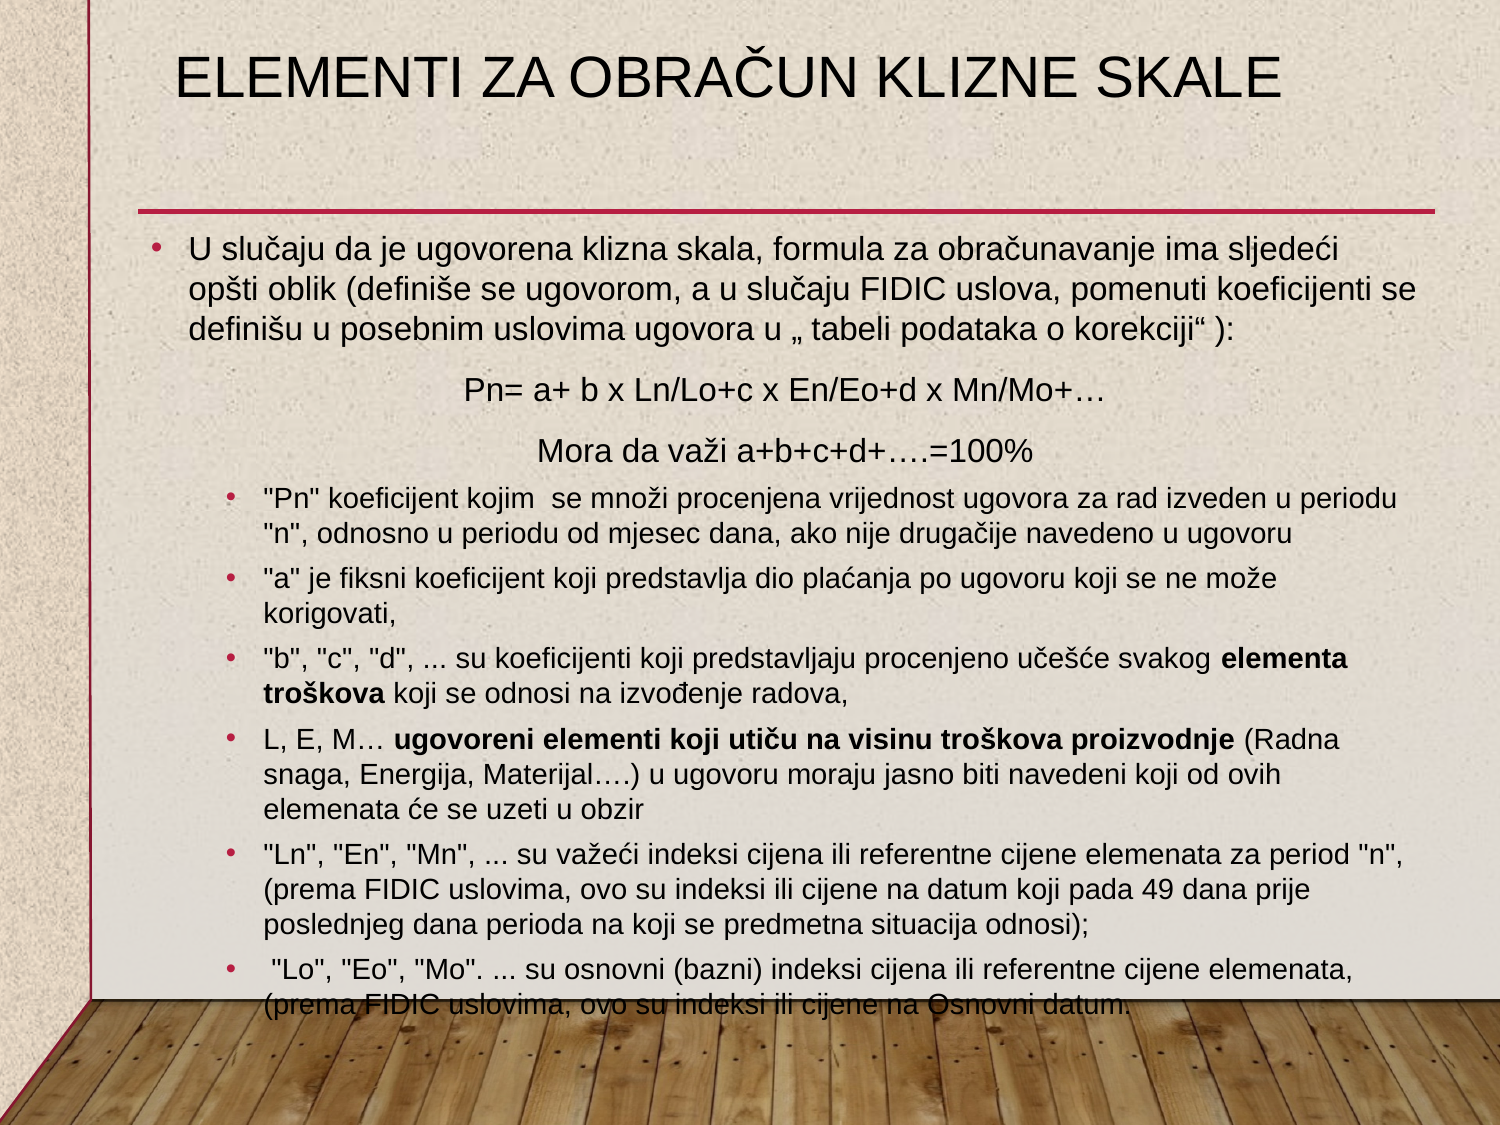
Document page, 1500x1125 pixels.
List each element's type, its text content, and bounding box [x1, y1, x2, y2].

picture [0, 999, 1500, 1125]
list U slučaju da je ugovorena klizna skala, formula za obračunavanje ima sljedeći opšti oblik (definiše se ugovorom, a u slučaju FIDIC uslova, pomenuti koeficijenti se definišu u posebnim uslovima ugovora u „ tabeli podataka o korekciji“ ): Pn= a+ b x Ln/Lo+c x En/Eo+d x Mn/Mo+… Mora da važi a+b+c+d+….=100% "Pn" koeficijent kojim se množi procenjena vrijednost ugovora za rad izveden u periodu "n", odnosno u periodu od mjesec dana, ako nije drugačije navedeno u ugovoru "a" je fiksni koeficijent koji predstavlja dio plaćanja po ugovoru koji se ne može korigovati, "b", "c", "d", ... su koeficijenti koji predstavljaju procenjeno učešće svakog elementa troškova koji se odnosi na izvođenje radova, L, E, M… ugovoreni elementi koji utiču na visinu troškova proizvodnje (Radna snaga, Energija, Materijal….) u ugovoru moraju jasno biti navedeni koji od ovih elemenata će se uzeti u obzir "Ln", "En", "Mn", ... su važeći indeksi cijena ili referentne cijene elemenata za period "n", (prema FIDIC uslovima, ovo su indeksi ili cijene na datum koji pada 49 dana prije poslednjeg dana perioda na koji se predmetna situacija odnosi); "Lo", "Eo", "Mo". ... su osnovni (bazni) indeksi cijena ili referentne cijene elemenata, (prema FIDIC uslovima, ovo su indeksi ili cijene na Osnovni datum. [135, 219, 1436, 965]
picture [91, 0, 1500, 395]
title ELEMENTI ZA OBRAČUN KLIZNE SKALE [159, 32, 1412, 205]
